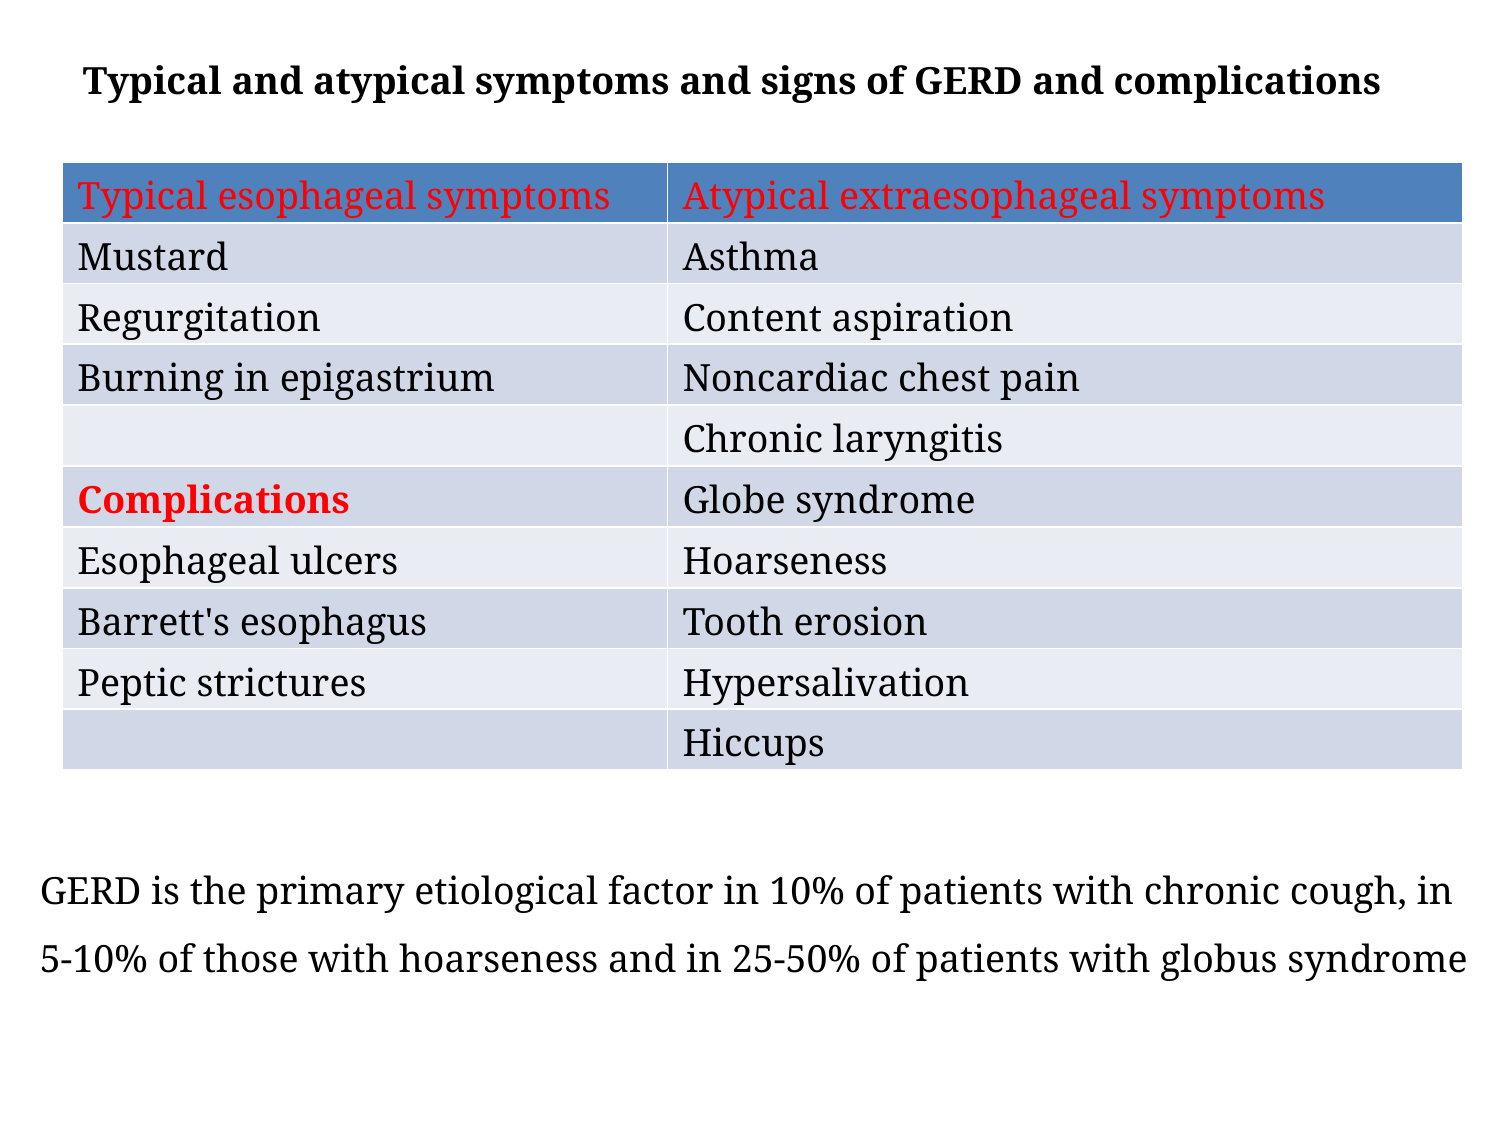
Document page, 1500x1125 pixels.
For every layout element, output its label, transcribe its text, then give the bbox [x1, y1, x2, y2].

table_cell Hiccups [668, 710, 1462, 769]
table_cell Esophageal ulcers [63, 528, 667, 587]
table_cell [63, 406, 667, 465]
text_box GERD is the primary etiological factor in 10% of patients with chronic cough, in 5-10% of those with hoarseness and in 25-50% of patients with globus syndrome [24, 837, 1500, 988]
table_header Atypical extraesophageal symptoms [668, 163, 1462, 222]
table_cell Globe syndrome [668, 467, 1462, 526]
table_cell Noncardiac chest pain [668, 345, 1462, 404]
text_box Typical and atypical symptoms and signs of GERD and complications [0, 49, 1500, 200]
table_cell Peptic strictures [63, 649, 667, 708]
table_cell Mustard [63, 224, 667, 283]
table_header Typical esophageal symptoms [63, 163, 667, 222]
table_cell Hoarseness [668, 528, 1462, 587]
table_cell Content aspiration [668, 284, 1462, 343]
table_cell Tooth erosion [668, 589, 1462, 648]
table_cell Asthma [668, 224, 1462, 283]
table_cell [63, 710, 667, 769]
table_cell Complications [63, 467, 667, 526]
table_cell Regurgitation [63, 284, 667, 343]
table_cell Barrett's esophagus [63, 589, 667, 648]
table_cell Burning in epigastrium [63, 345, 667, 404]
table_cell Chronic laryngitis [668, 406, 1462, 465]
table_cell Hypersalivation [668, 649, 1462, 708]
